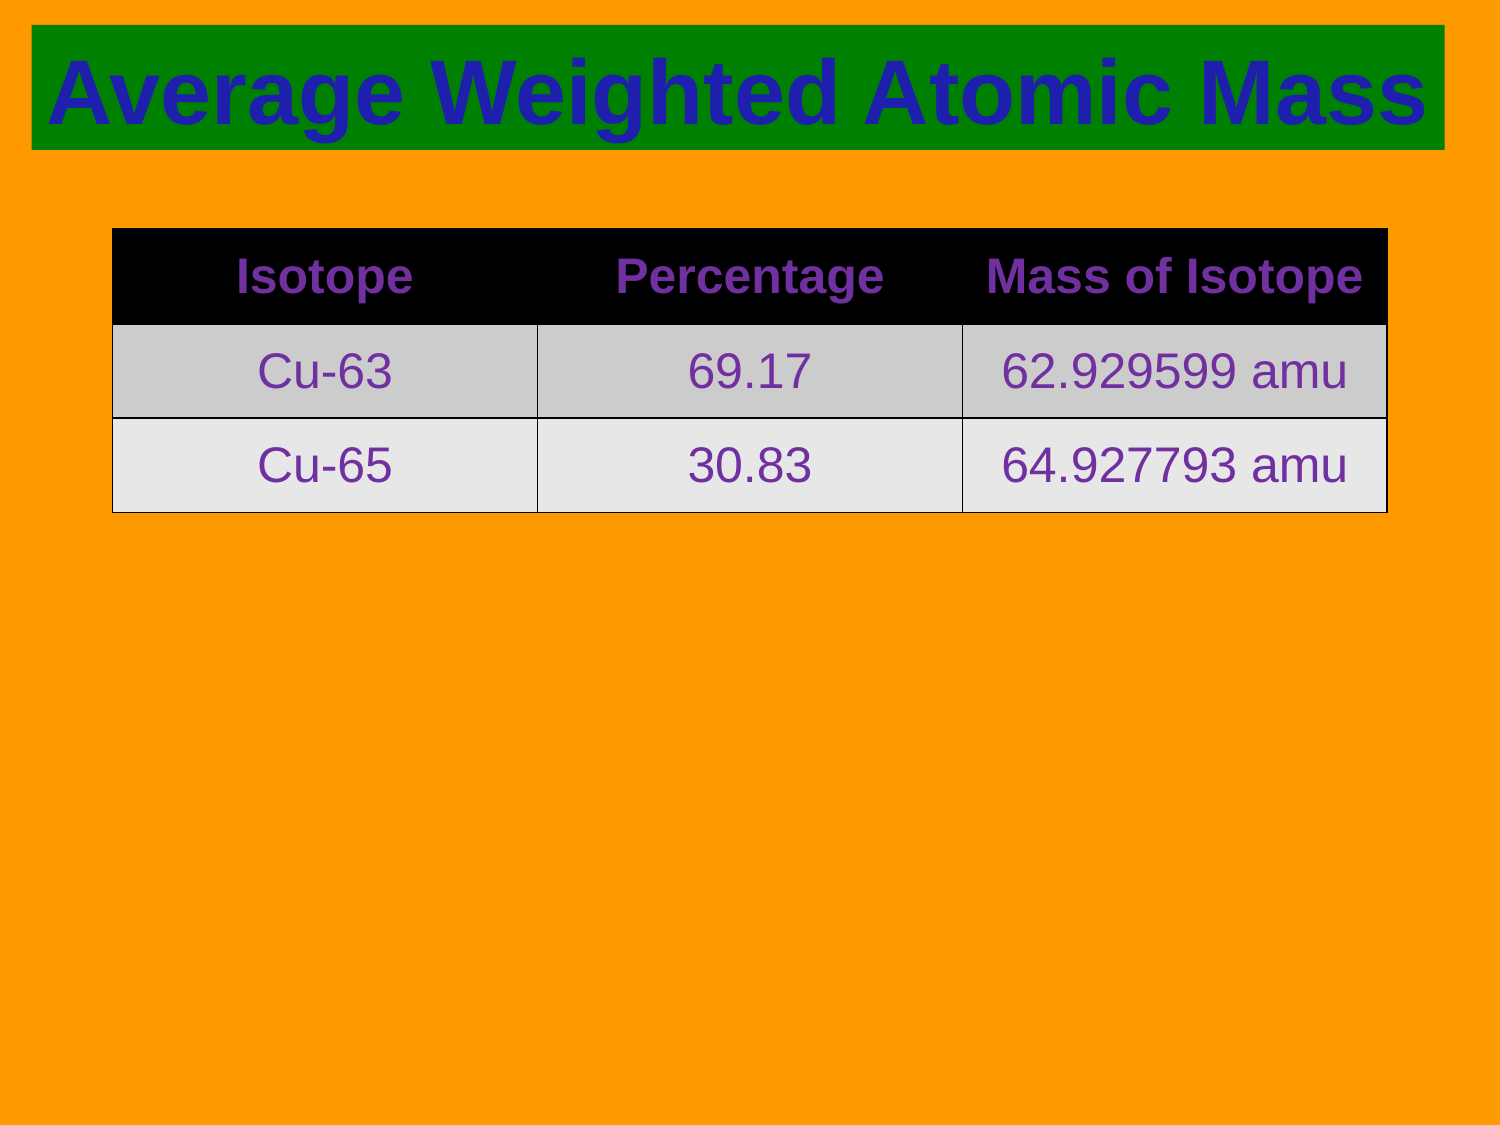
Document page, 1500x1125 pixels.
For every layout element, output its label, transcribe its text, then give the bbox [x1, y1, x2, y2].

table_cell Cu-65 [113, 419, 537, 512]
table_header Mass of Isotope [963, 230, 1386, 323]
text_box Average Weighted Atomic Mass [31, 24, 1445, 150]
table_header Percentage [538, 230, 962, 323]
table_cell 64.927793 amu [963, 419, 1386, 512]
table_cell Cu-63 [113, 325, 537, 417]
table_cell 30.83 [538, 419, 962, 512]
table_cell 69.17 [538, 325, 962, 417]
table_header Isotope [113, 230, 537, 323]
table_cell 62.929599 amu [963, 325, 1386, 417]
